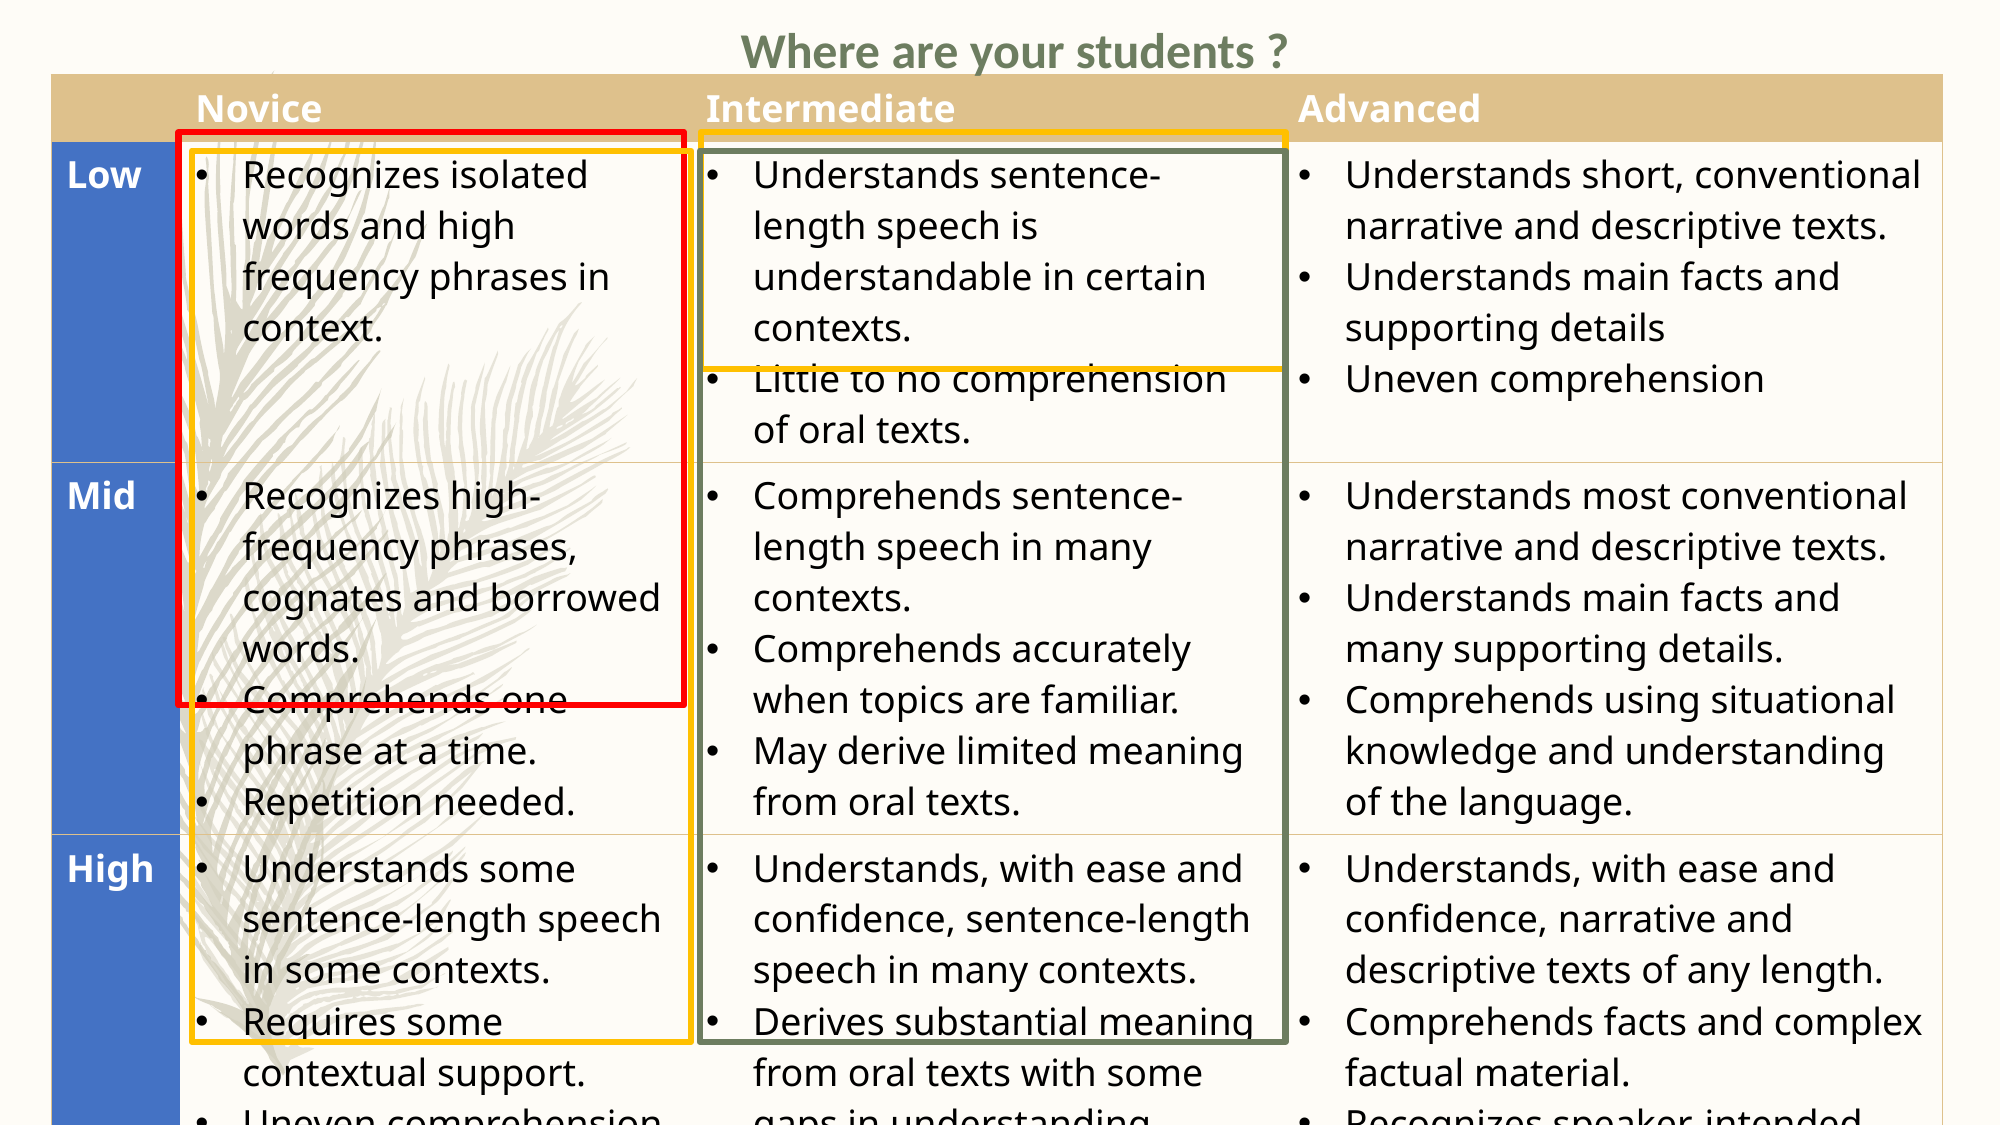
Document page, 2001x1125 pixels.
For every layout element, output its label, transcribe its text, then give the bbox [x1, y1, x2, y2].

table_cell Understands, with ease and confidence, sentence-length speech in many contexts. Derives substantial meaning from oral texts with some gaps in understanding. [691, 835, 1283, 1125]
text_box Where are your students ? [87, 10, 1943, 86]
table_cell Understands, with ease and confidence, narrative and descriptive texts of any length. Comprehends facts and complex factual material. Recognizes speaker-intended inferences. Gaps in comprehension may occur when dealing with abstract issues. [1283, 835, 1942, 1125]
table_cell Understands most conventional narrative and descriptive texts. Understands main facts and many supporting details. Comprehends using situational knowledge and understanding of the language. [1287, 463, 1942, 834]
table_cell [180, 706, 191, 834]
table_cell Understands some sentence-length speech in some contexts. Requires some contextual support. Uneven comprehension. [180, 835, 691, 1125]
table_cell Mid [52, 463, 180, 834]
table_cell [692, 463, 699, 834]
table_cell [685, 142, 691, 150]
text_box [191, 150, 692, 1043]
table_header Novice [180, 86, 691, 140]
table_cell Low [52, 142, 178, 462]
table_header Advanced [1283, 86, 1942, 140]
text_box [178, 131, 685, 706]
table_cell High [52, 835, 180, 1125]
table_cell Understands short, conventional narrative and descriptive texts. Understands main facts and supporting details Uneven comprehension [1287, 142, 1942, 462]
table_header Intermediate [691, 86, 1283, 140]
text_box [699, 150, 1287, 1043]
text_box [700, 131, 1287, 150]
table_header [52, 76, 180, 140]
table_cell Understands sentence-length speech is understandable in certain contexts. Little to no comprehension of oral texts. [691, 142, 700, 462]
